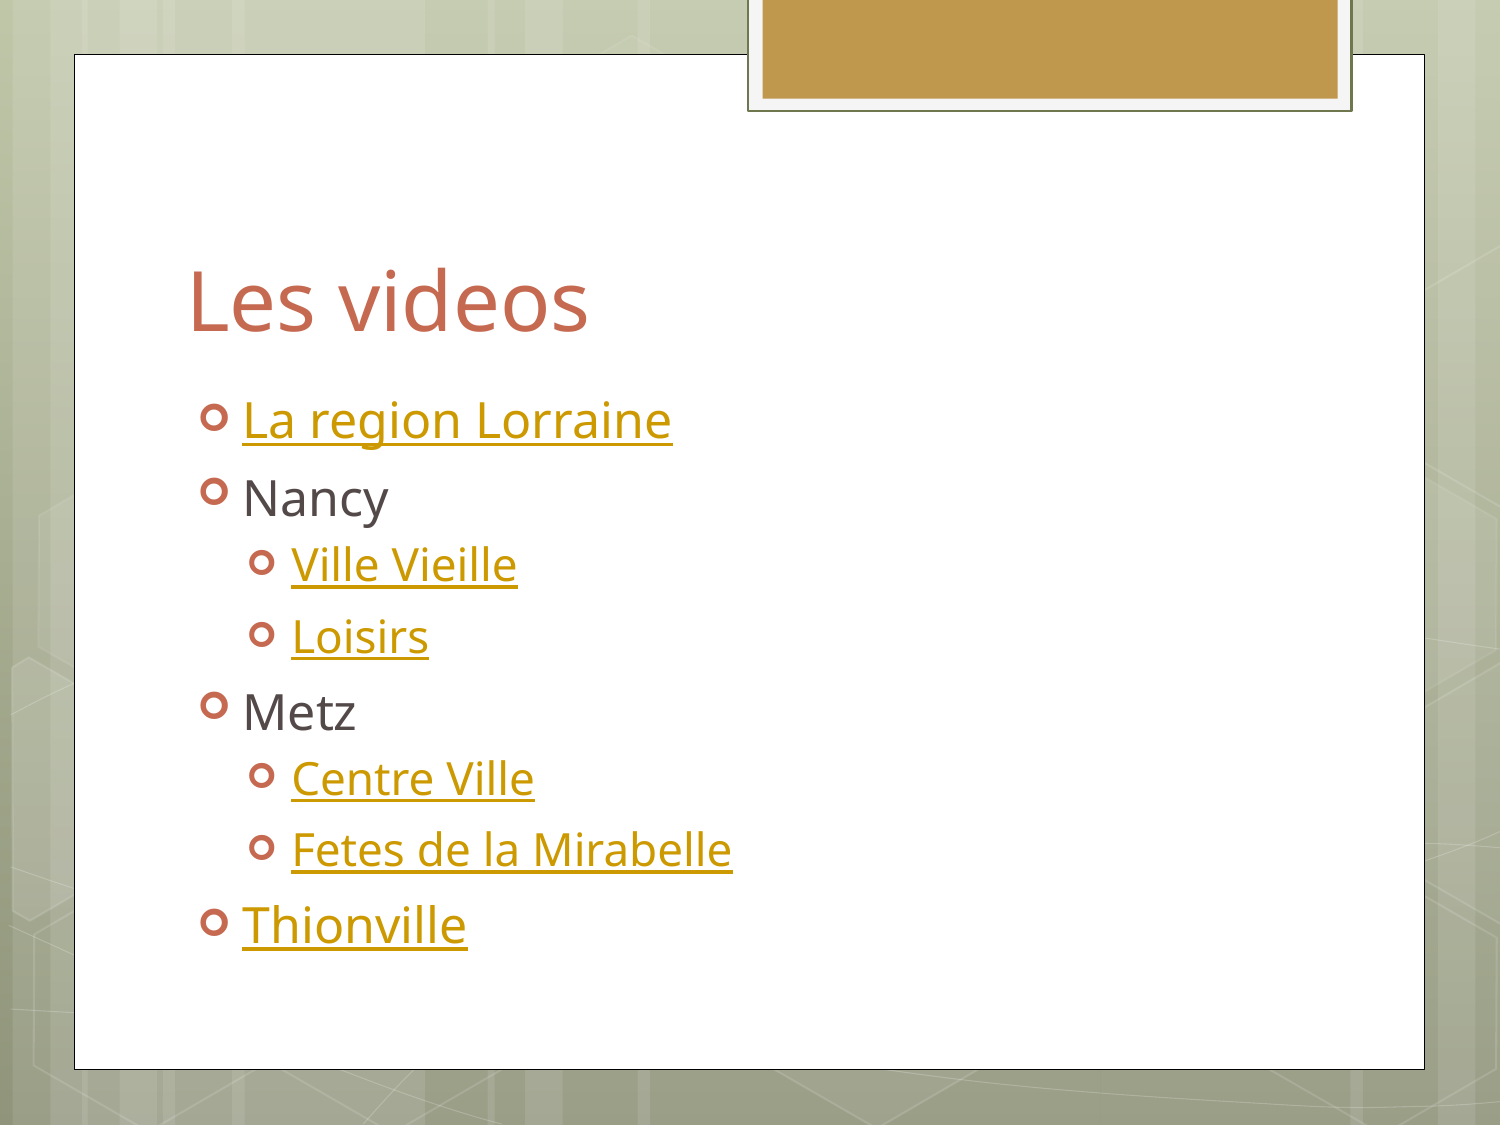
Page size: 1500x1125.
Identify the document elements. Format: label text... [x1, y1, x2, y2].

list La region Lorraine Nancy Ville Vieille Loisirs Metz Centre Ville Fetes de la Mirabelle Thionville [171, 381, 1283, 957]
title Les videos [171, 168, 1324, 357]
